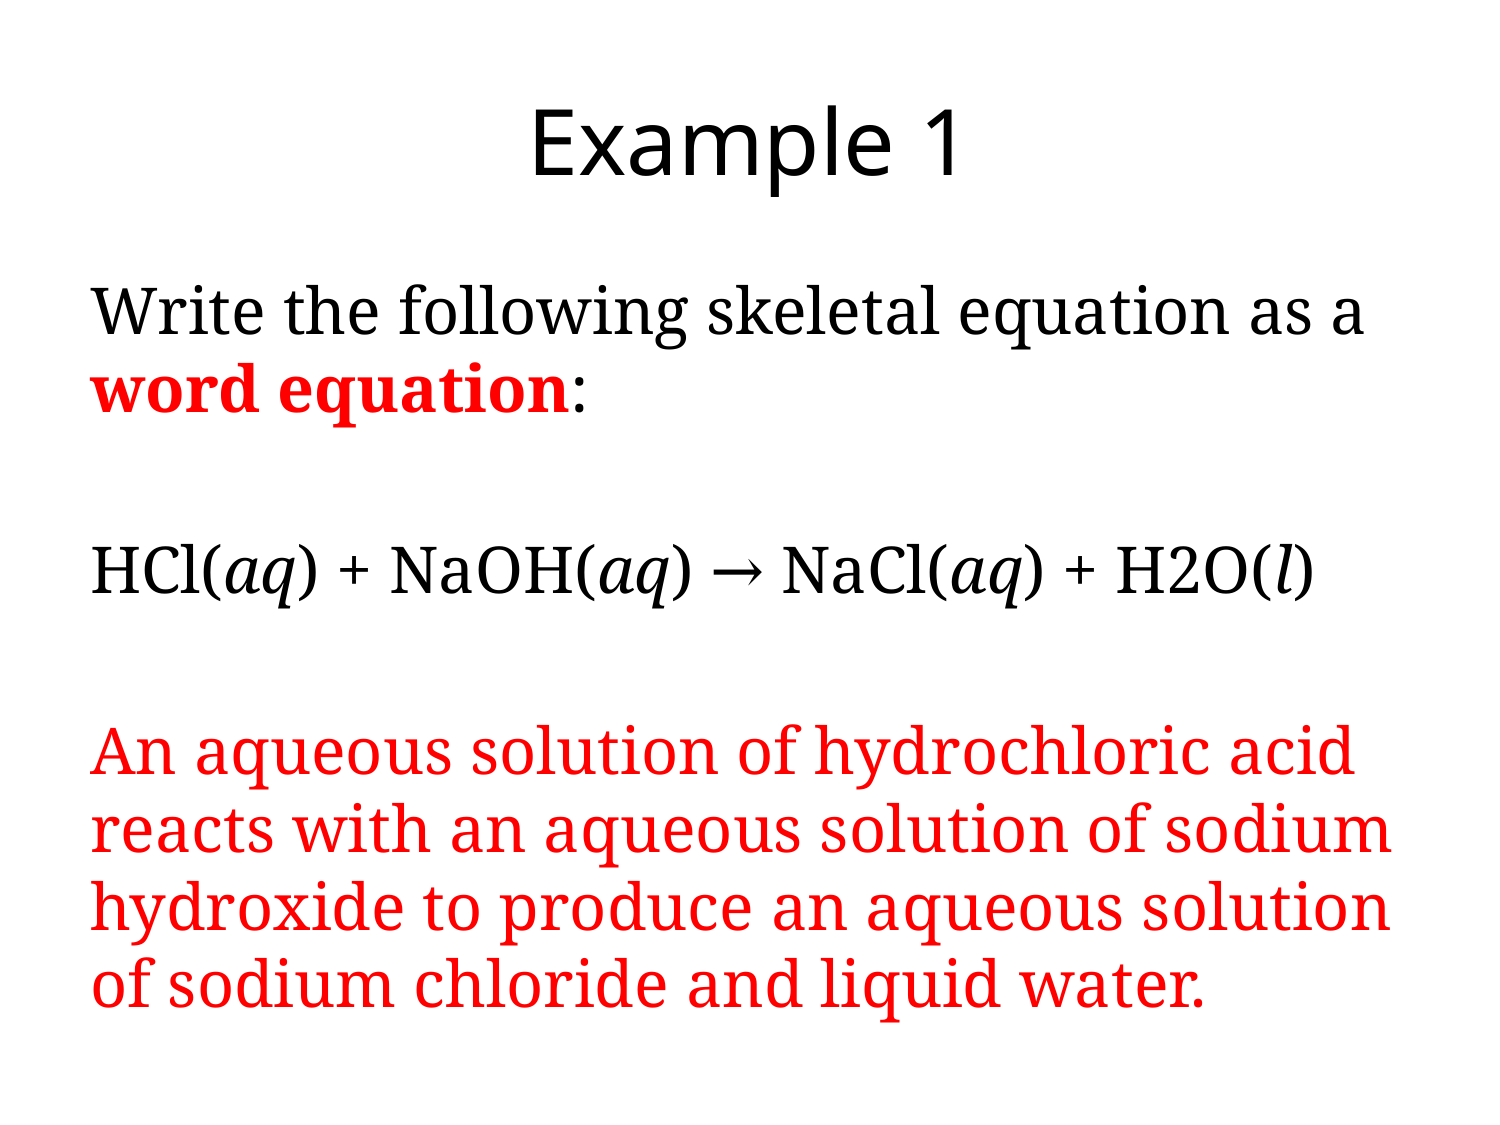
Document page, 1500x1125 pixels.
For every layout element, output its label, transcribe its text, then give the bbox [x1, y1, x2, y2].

title Example 1 [75, 45, 1425, 233]
list Write the following skeletal equation as a word equation: HCl(aq) + NaOH(aq) → NaCl(aq) + H2O(l) An aqueous solution of hydrochloric acid reacts with an aqueous solution of sodium hydroxide to produce an aqueous solution of sodium chloride and liquid water. [75, 262, 1425, 1083]
